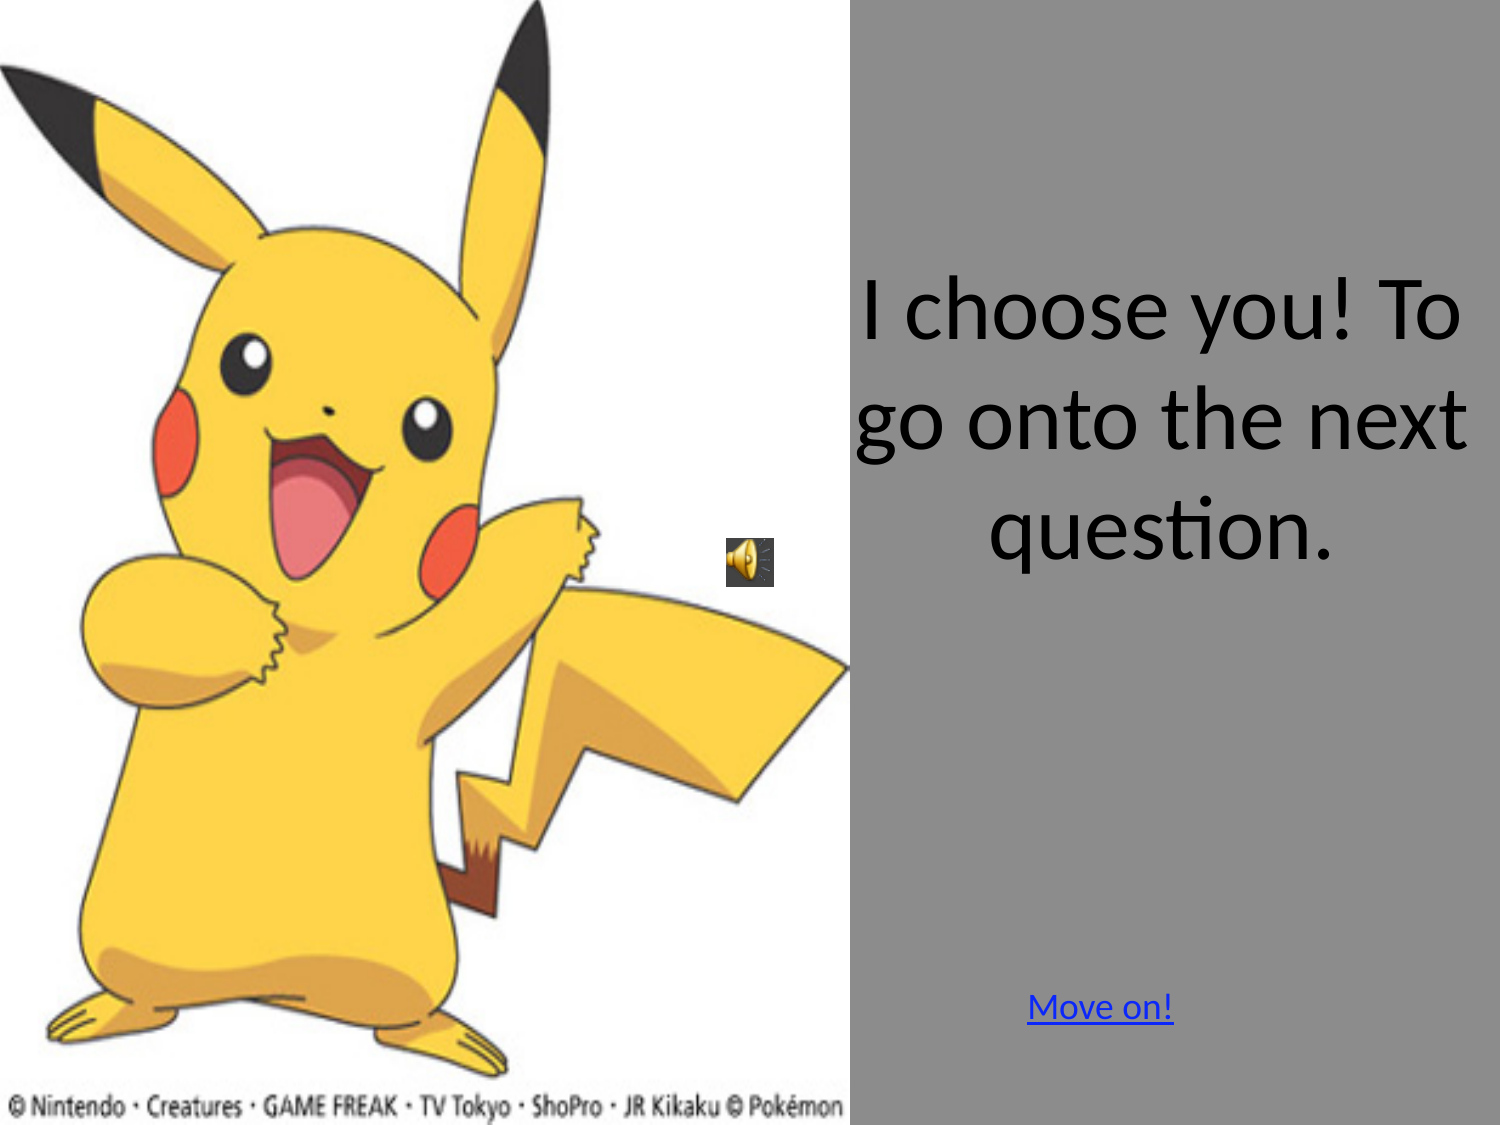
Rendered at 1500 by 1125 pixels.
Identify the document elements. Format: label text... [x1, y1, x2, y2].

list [0, 0, 851, 1125]
text_box Move on! [1012, 974, 1375, 1035]
title I choose you! To go onto the next question. [854, 50, 1500, 775]
picture [724, 537, 776, 588]
